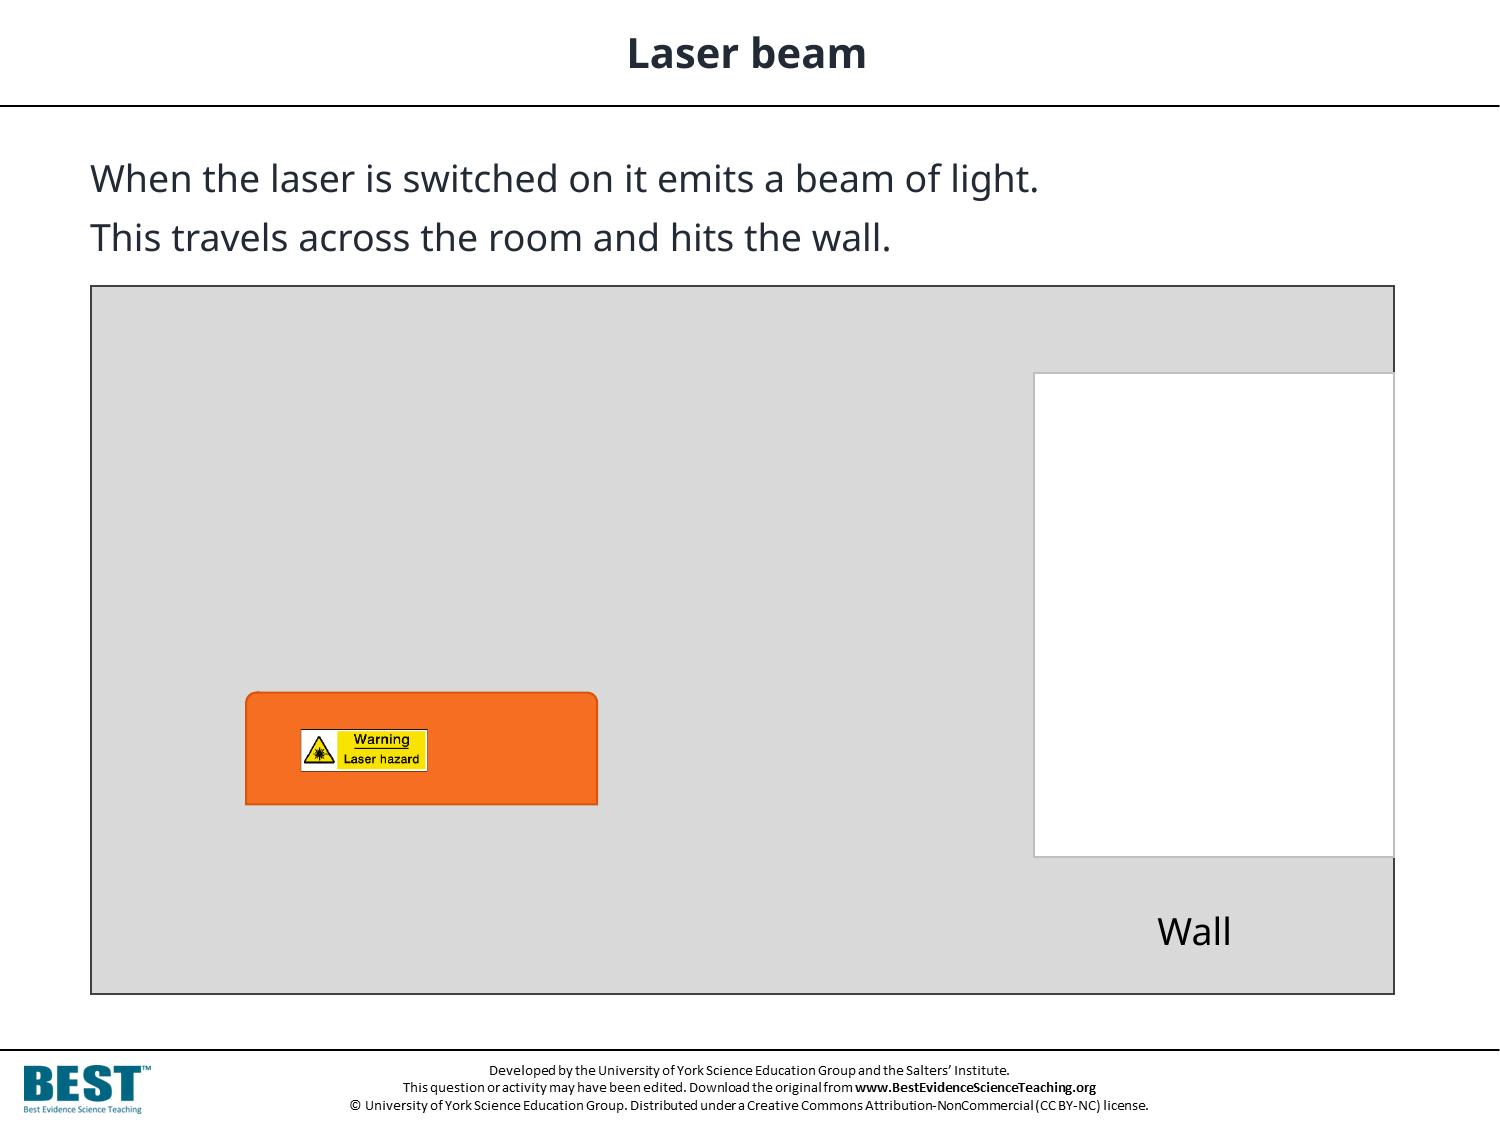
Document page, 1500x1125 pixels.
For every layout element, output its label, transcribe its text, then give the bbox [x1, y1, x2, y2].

text_box Laser beam [23, 4, 1471, 99]
picture [0, 105, 1500, 1125]
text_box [90, 285, 1394, 994]
